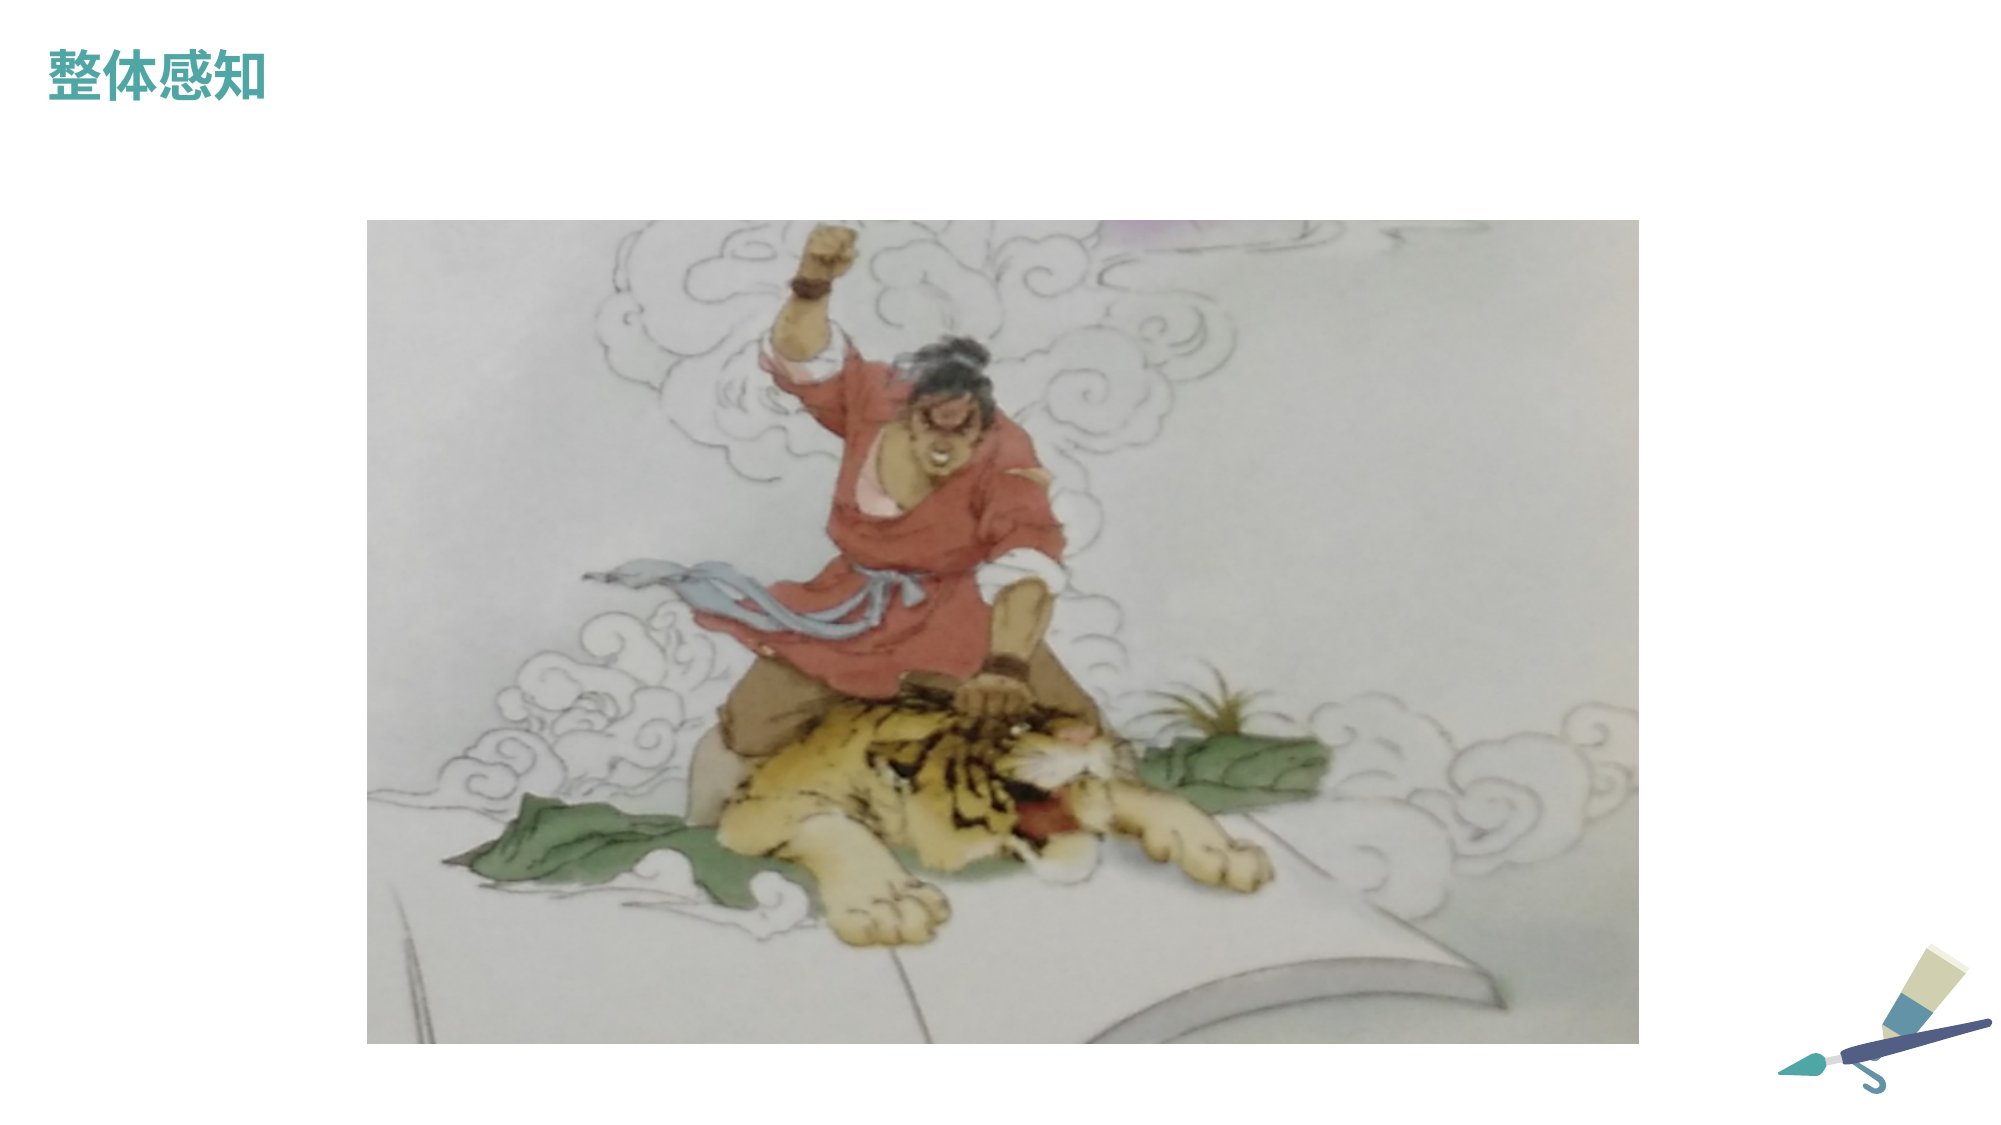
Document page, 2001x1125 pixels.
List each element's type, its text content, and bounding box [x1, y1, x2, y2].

text_box 整体感知 [32, 33, 347, 115]
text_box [1811, 945, 1974, 1125]
picture [367, 220, 1639, 1044]
